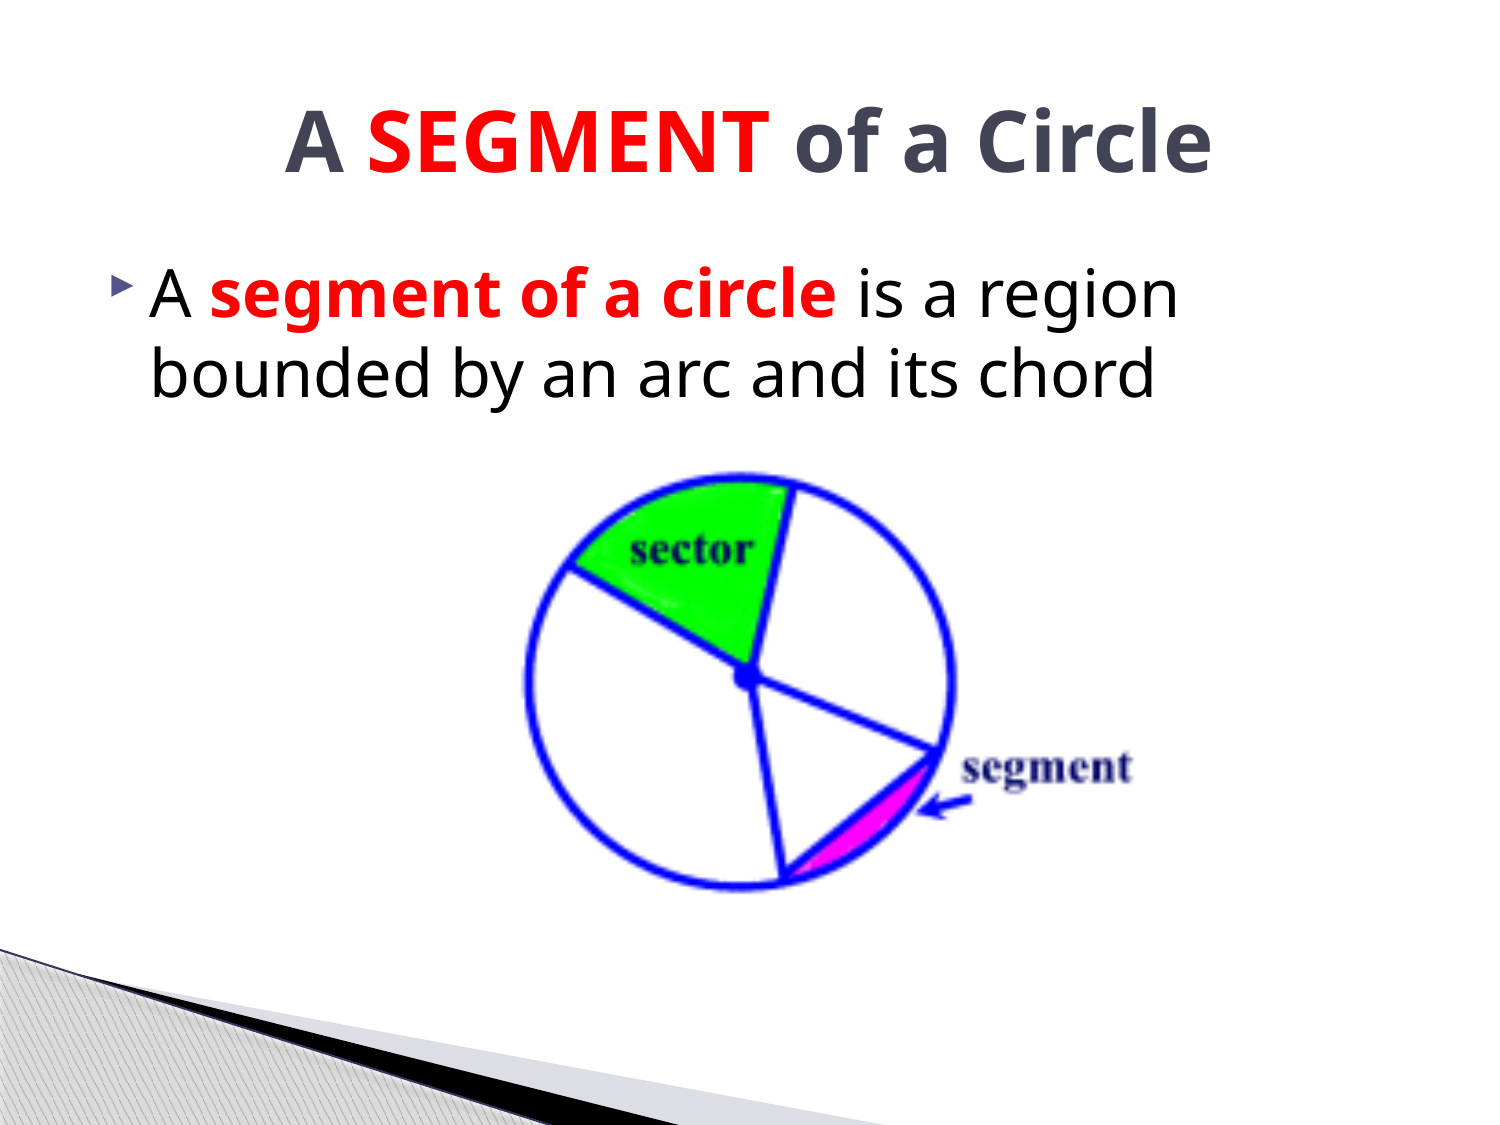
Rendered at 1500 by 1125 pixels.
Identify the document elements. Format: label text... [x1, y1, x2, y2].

list A segment of a circle is a region bounded by an arc and its chord [75, 243, 1425, 986]
title A SEGMENT of a Circle [75, 45, 1425, 233]
picture [512, 462, 1149, 898]
